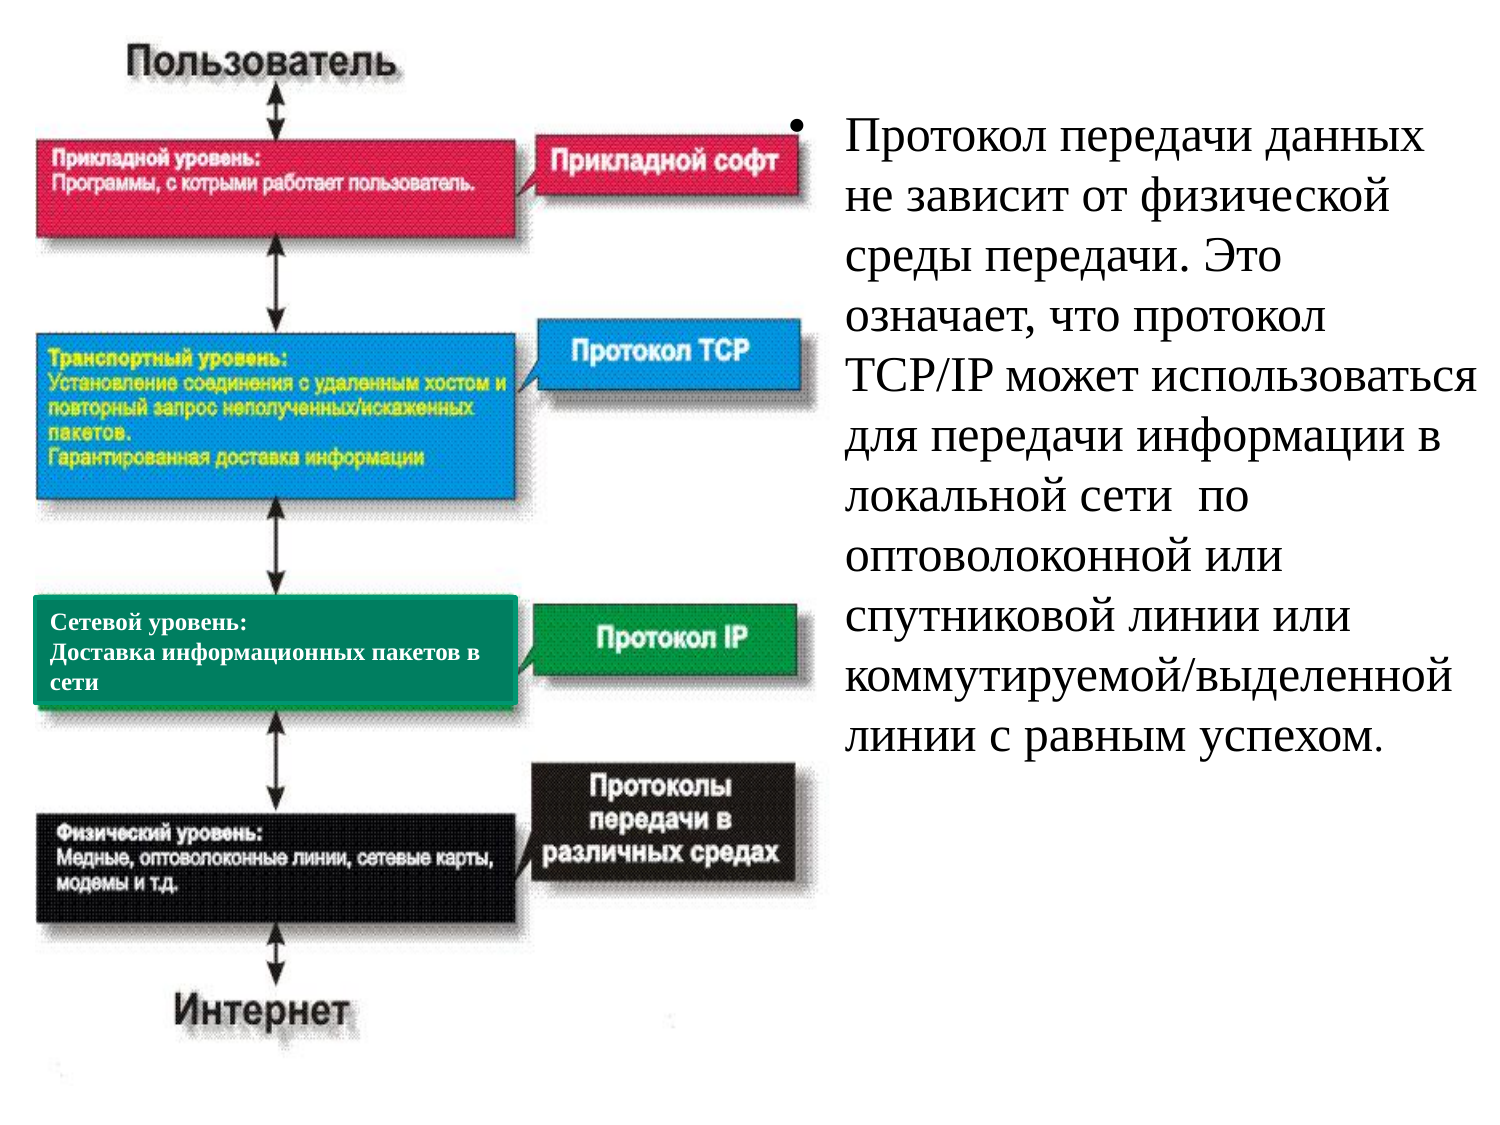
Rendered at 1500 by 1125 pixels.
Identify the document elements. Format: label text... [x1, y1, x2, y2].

list Протокол передачи данных не зависит от физической среды передачи. Это означает, что протокол TCP/IP может использоваться для передачи информации в локальной сети по оптоволоконной или спутниковой линии или коммутируемой/выделенной линии с равным успехом. [1143, 93, 1500, 1021]
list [34, 34, 1137, 1086]
